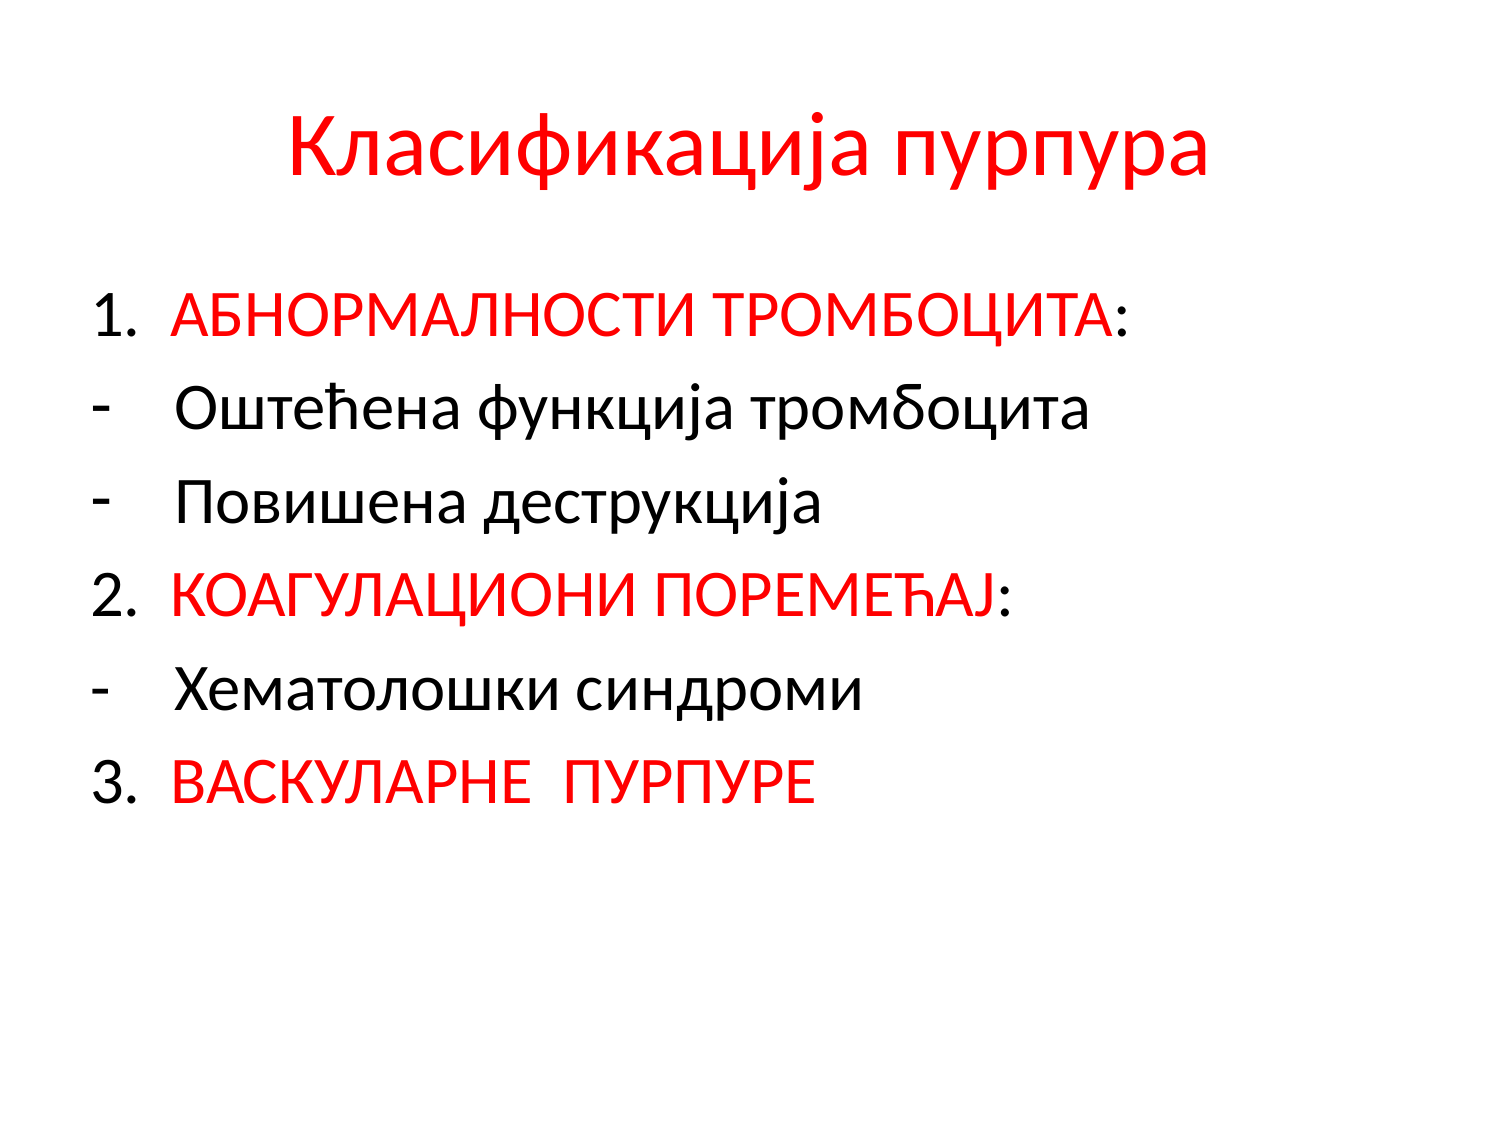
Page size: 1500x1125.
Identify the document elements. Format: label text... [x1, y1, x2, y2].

title Класификација пурпура [75, 45, 1425, 233]
list 1. АБНОРМАЛНОСТИ ТРОМБОЦИТА: Оштећена функција тромбоцита Повишена деструкција 2. КОАГУЛАЦИОНИ ПОРЕМЕЋАЈ: - Хематолошки синдроми 3. ВАСКУЛАРНЕ ПУРПУРЕ [75, 262, 1425, 1005]
